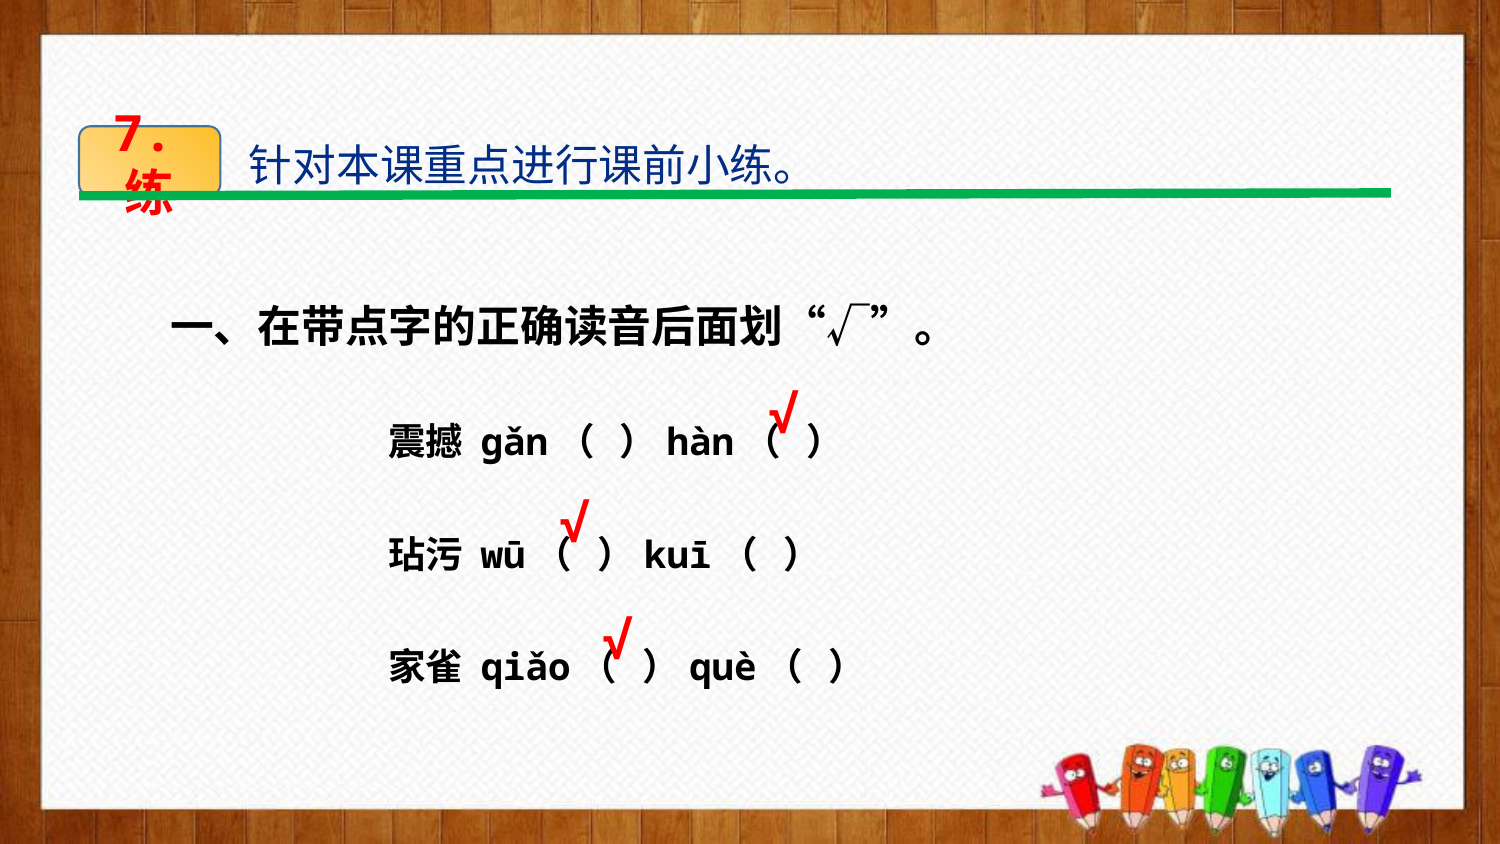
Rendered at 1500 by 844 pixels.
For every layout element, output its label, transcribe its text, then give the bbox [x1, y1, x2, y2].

text_box 针对本课重点进行课前小练。 [237, 131, 1360, 192]
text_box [78, 192, 1391, 196]
picture [0, 0, 1500, 844]
text_box ∙ [430, 429, 568, 471]
text_box √ [591, 603, 738, 676]
text_box 震撼 gǎn（ ）hàn（ ） 玷污 wū（ ）kuī（ ） 家雀 qiǎo（ ）què（ ） [377, 344, 1007, 694]
text_box √ [757, 378, 904, 450]
text_box ∙ [430, 654, 568, 696]
text_box √ [547, 486, 694, 558]
text_box 7.练 [77, 125, 222, 191]
text_box 一、在带点字的正确读音后面划“√”。 [158, 293, 983, 358]
text_box ∙ [425, 535, 564, 577]
